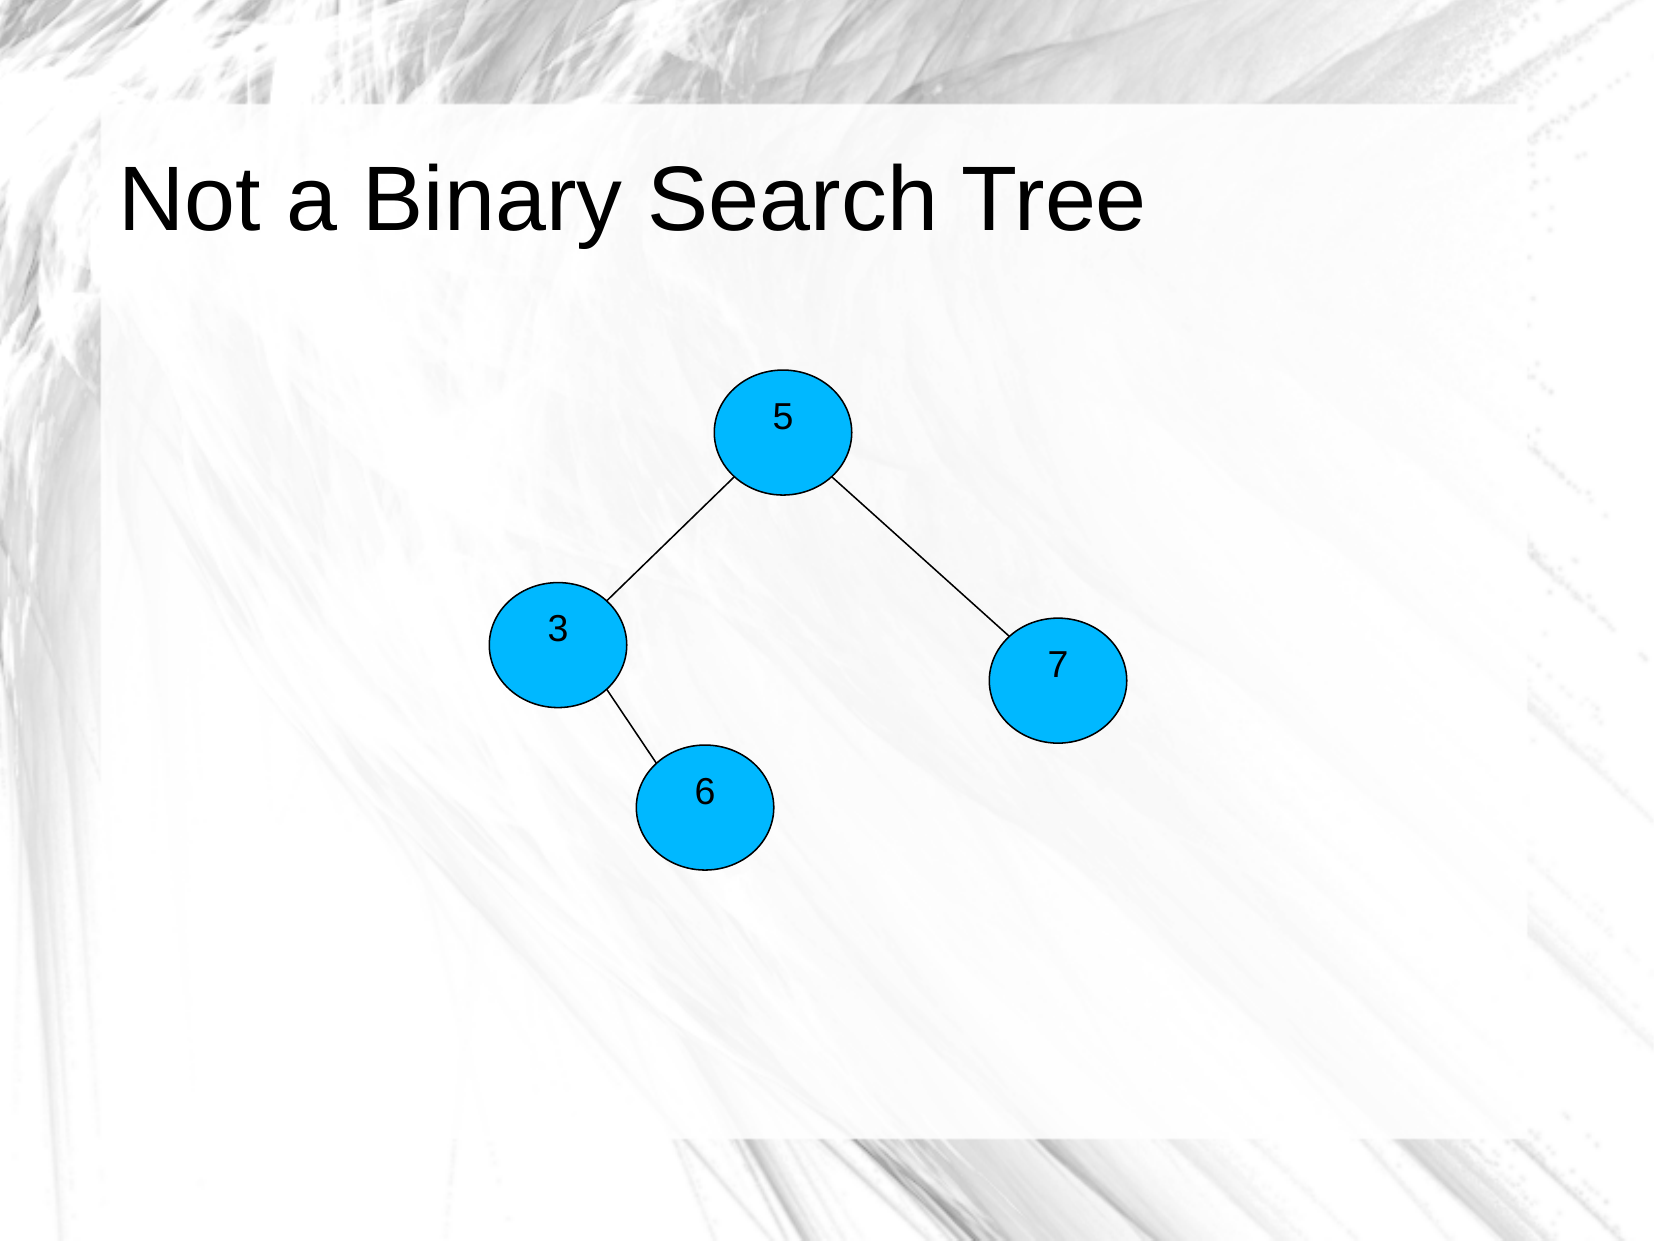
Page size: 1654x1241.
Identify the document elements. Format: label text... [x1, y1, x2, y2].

text_box 7 [989, 618, 1127, 744]
text_box 3 [489, 582, 627, 708]
text_box 6 [636, 745, 774, 871]
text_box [606, 689, 657, 764]
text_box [606, 476, 735, 601]
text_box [831, 476, 1010, 637]
picture [0, 0, 1654, 1241]
text_box 5 [714, 370, 852, 496]
title Not a Binary Search Tree [118, 93, 1506, 299]
